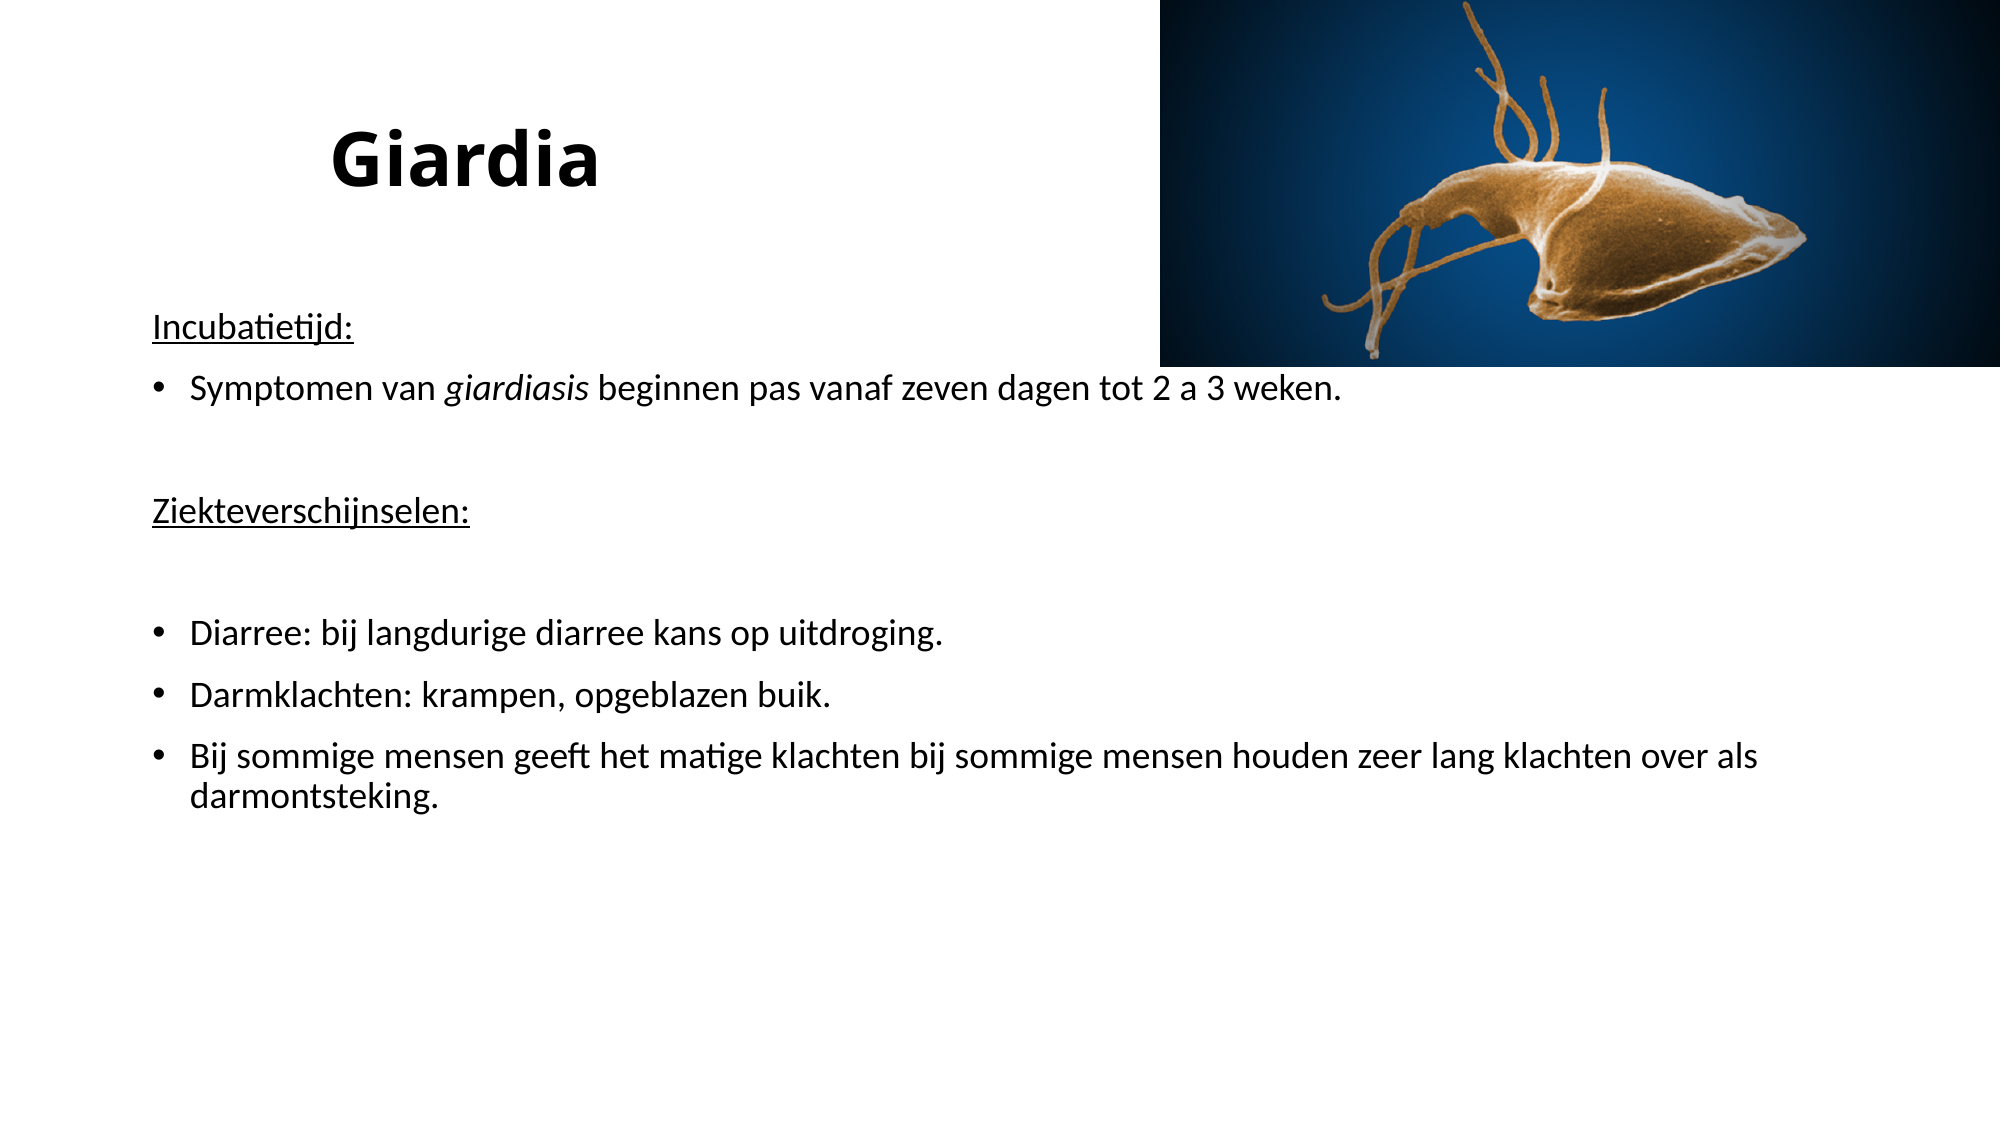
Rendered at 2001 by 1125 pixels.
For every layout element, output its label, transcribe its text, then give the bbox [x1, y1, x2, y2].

list Incubatietijd: Symptomen van giardiasis beginnen pas vanaf zeven dagen tot 2 a 3 weken. Ziekteverschijnselen: Diarree: bij langdurige diarree kans op uitdroging. Darmklachten: krampen, opgeblazen buik. Bij sommige mensen geeft het matige klachten bij sommige mensen houden zeer lang klachten over als darmontsteking. [137, 299, 1863, 1014]
title Giardia [314, 113, 1160, 299]
picture [1160, 0, 2000, 367]
